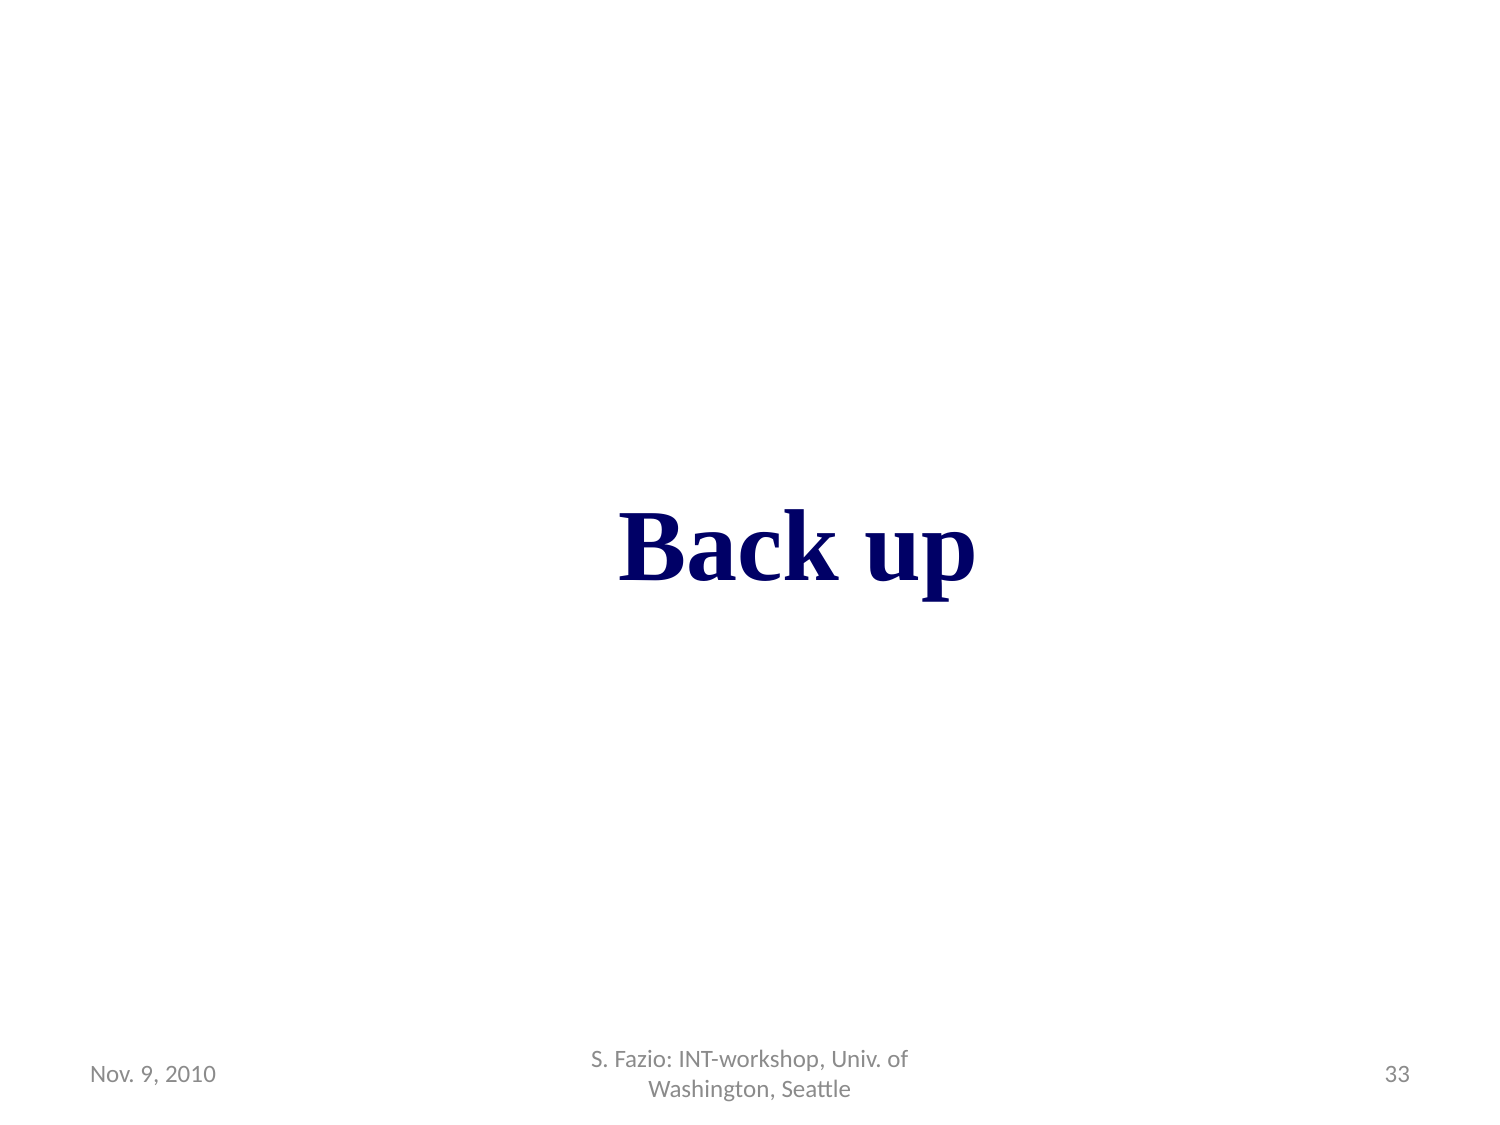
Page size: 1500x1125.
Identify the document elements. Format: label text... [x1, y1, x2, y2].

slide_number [75, 1042, 425, 1103]
footer S. Fazio: INT-workshop, Univ. of Washington, Seattle [512, 1042, 988, 1103]
slide_number 33 [1074, 1042, 1425, 1103]
text_box Back up [602, 474, 994, 612]
